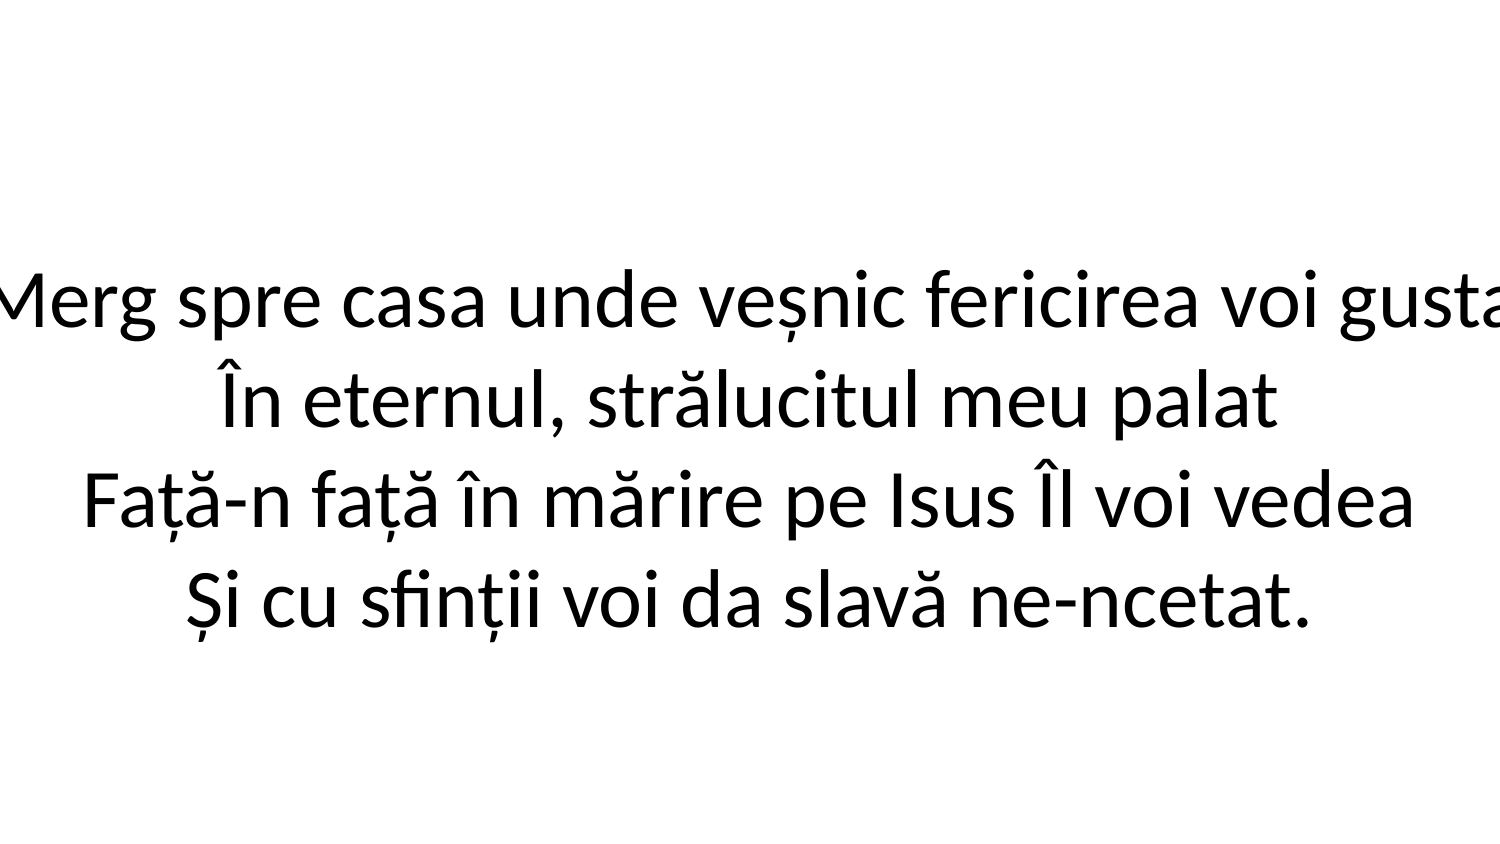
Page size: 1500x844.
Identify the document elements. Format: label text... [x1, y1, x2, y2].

text_box Merg spre casa unde veșnic fericirea voi gusta În eternul, strălucitul meu palat Față-n față în mărire pe Isus Îl voi vedea Și cu sfinții voi da slavă ne-ncetat. [0, 192, 1500, 652]
